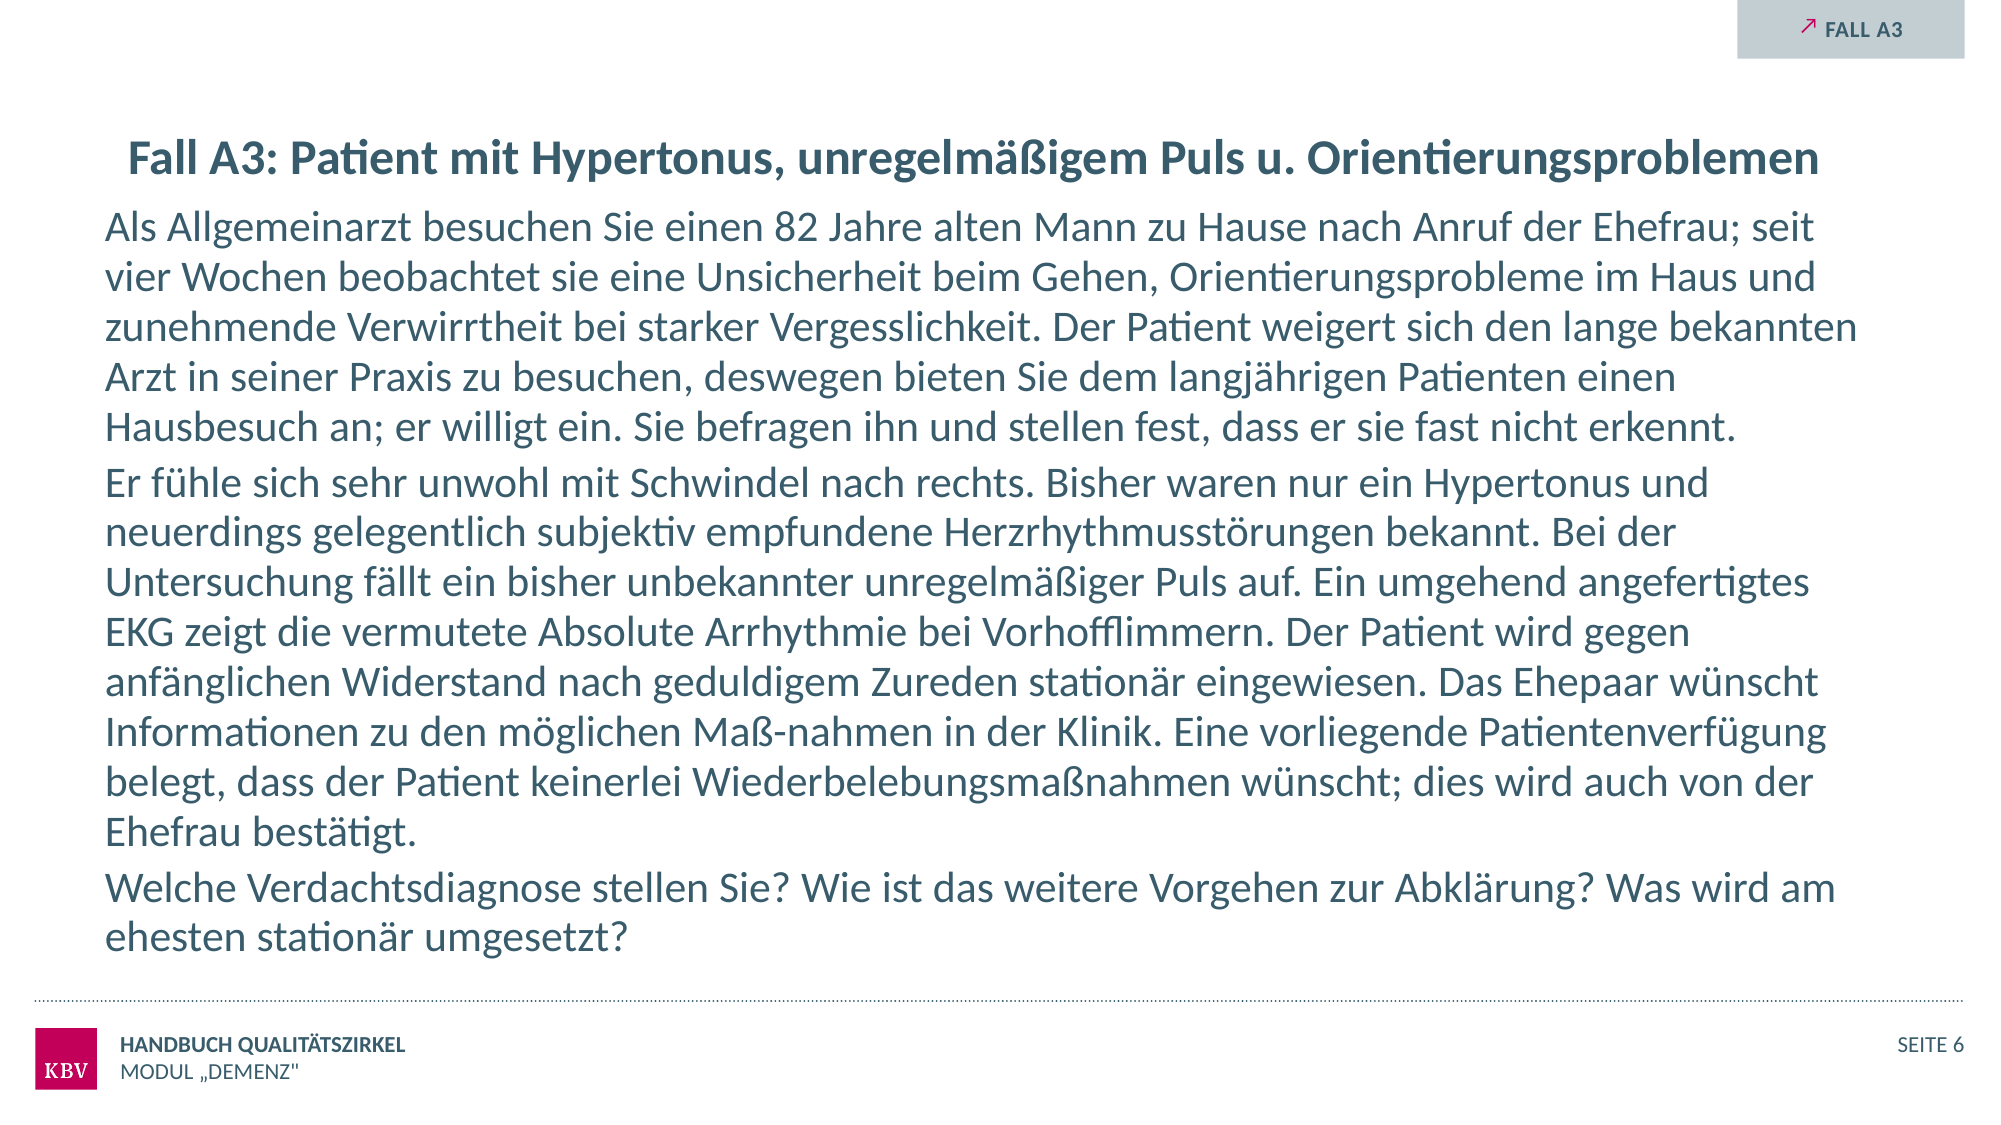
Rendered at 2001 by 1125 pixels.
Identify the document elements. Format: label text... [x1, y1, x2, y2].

list Als Allgemeinarzt besuchen Sie einen 82 Jahre alten Mann zu Hause nach Anruf der Ehefrau; seit vier Wochen beobachtet sie eine Unsicherheit beim Gehen, Orientierungsprobleme im Haus und zunehmende Verwirrtheit bei starker Vergesslichkeit. Der Patient weigert sich den lange bekannten Arzt in seiner Praxis zu besuchen, deswegen bieten Sie dem langjährigen Patienten einen Hausbesuch an; er willigt ein. Sie befragen ihn und stellen fest, dass er sie fast nicht erkennt. Er fühle sich sehr unwohl mit Schwindel nach rechts. Bisher waren nur ein Hypertonus und neuerdings gelegentlich subjektiv empfundene Herzrhythmusstörungen bekannt. Bei der Untersuchung fällt ein bisher unbekannter unregelmäßiger Puls auf. Ein umgehend angefertigtes EKG zeigt die vermutete Absolute Arrhythmie bei Vorhofflimmern. Der Patient wird gegen anfänglichen Widerstand nach geduldigem Zureden stationär eingewiesen. Das Ehepaar wünscht Informationen zu den möglichen Maß-nahmen in der Klinik. Eine vorliegende Patientenverfügung belegt, dass der Patient keinerlei Wiederbelebungsmaßnahmen wünscht; dies wird auch von der Ehefrau bestätigt. Welche Verdachtsdiagnose stellen Sie? Wie ist das weitere Vorgehen zur Abklärung? Was wird am ehesten stationär umgesetzt? [104, 201, 1865, 967]
slide_number Modul „Demenz" [120, 1057, 1668, 1084]
footer Handbuch Qualitätszirkel [120, 1030, 1668, 1057]
slide_number Seite 6 [1787, 1030, 1965, 1057]
list Fall A3 [1737, 0, 1965, 59]
title Fall A3: Patient mit Hypertonus, unregelmäßigem Puls u. Orientierungsproblemen [128, 132, 1886, 201]
